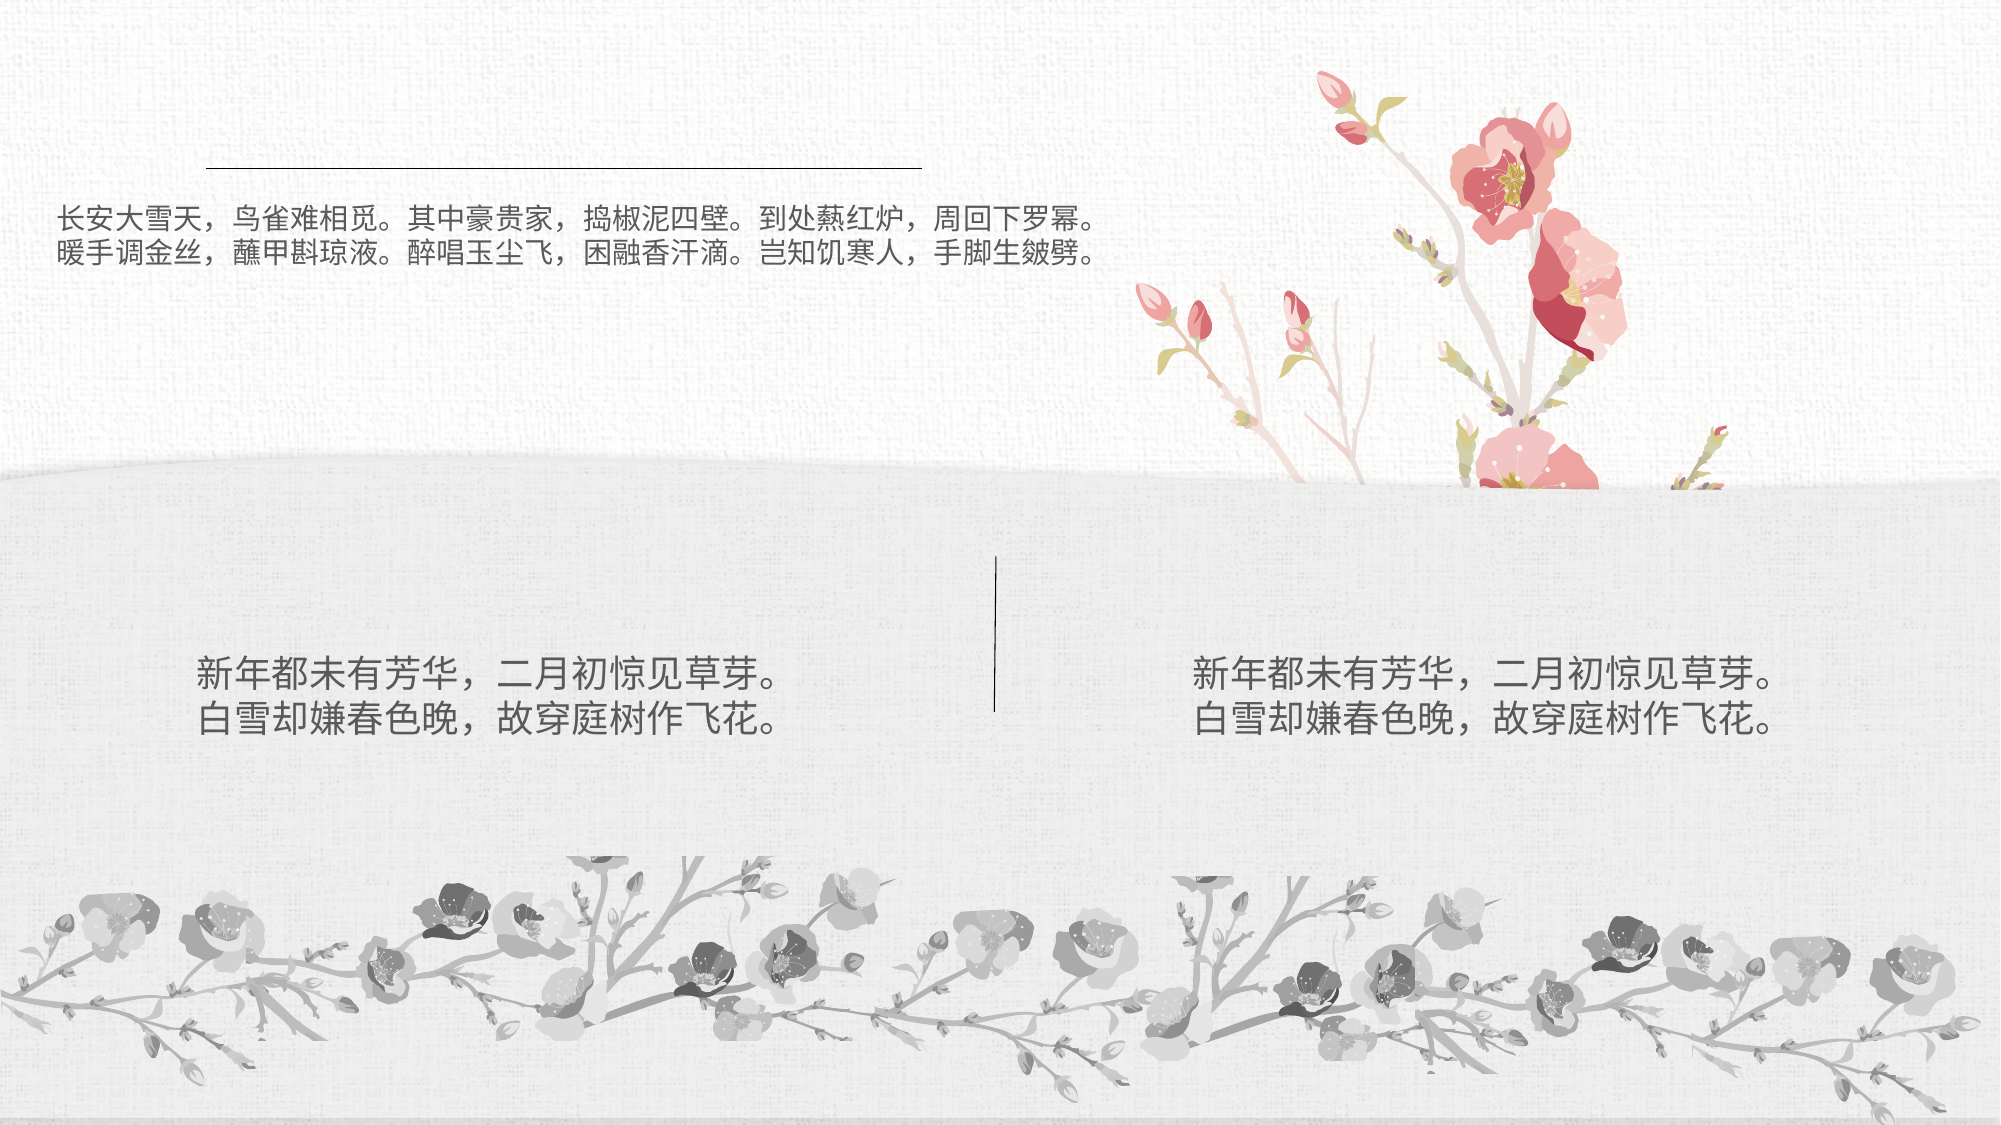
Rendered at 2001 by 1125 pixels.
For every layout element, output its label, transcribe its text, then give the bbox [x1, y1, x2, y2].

picture [1247, 33, 1707, 456]
picture [934, 812, 1677, 1125]
picture [332, 779, 927, 1125]
text_box 长安大雪天，鸟雀难相觅。其中豪贵家，捣椒泥四壁。到处爇红炉，周回下罗幂。 暖手调金丝，蘸甲斟琼液。醉唱玉尘飞，困融香汗滴。岂知饥寒人，手脚生皴劈。 [41, 192, 1146, 278]
picture [1751, 868, 1955, 1125]
picture [60, 824, 264, 1125]
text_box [0, 456, 2000, 1125]
